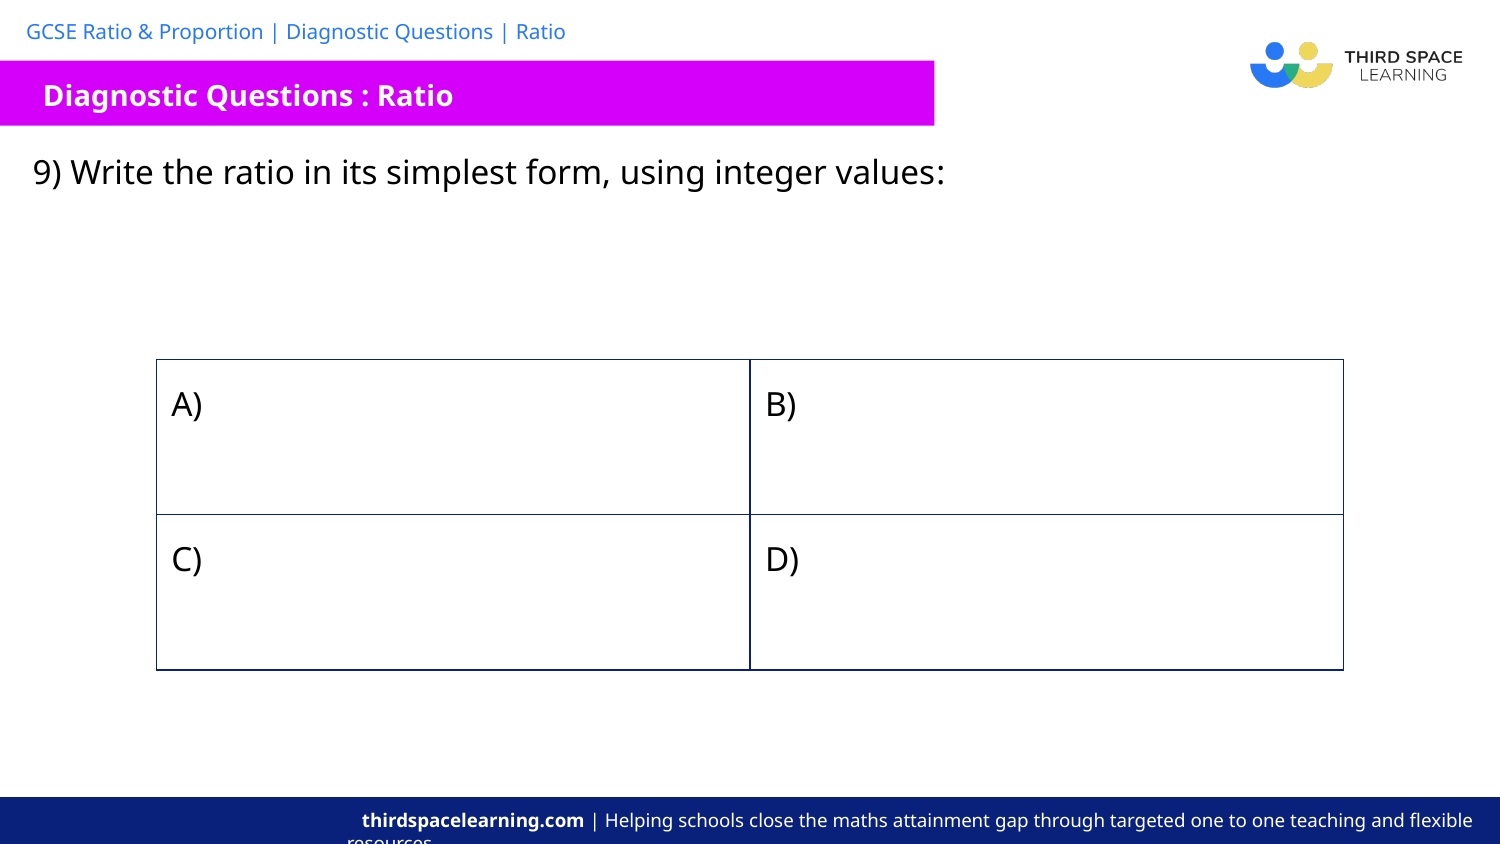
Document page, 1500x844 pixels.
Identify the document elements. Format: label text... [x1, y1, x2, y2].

picture [1250, 33, 1465, 99]
text_box Diagnostic Questions : Ratio [27, 61, 778, 127]
